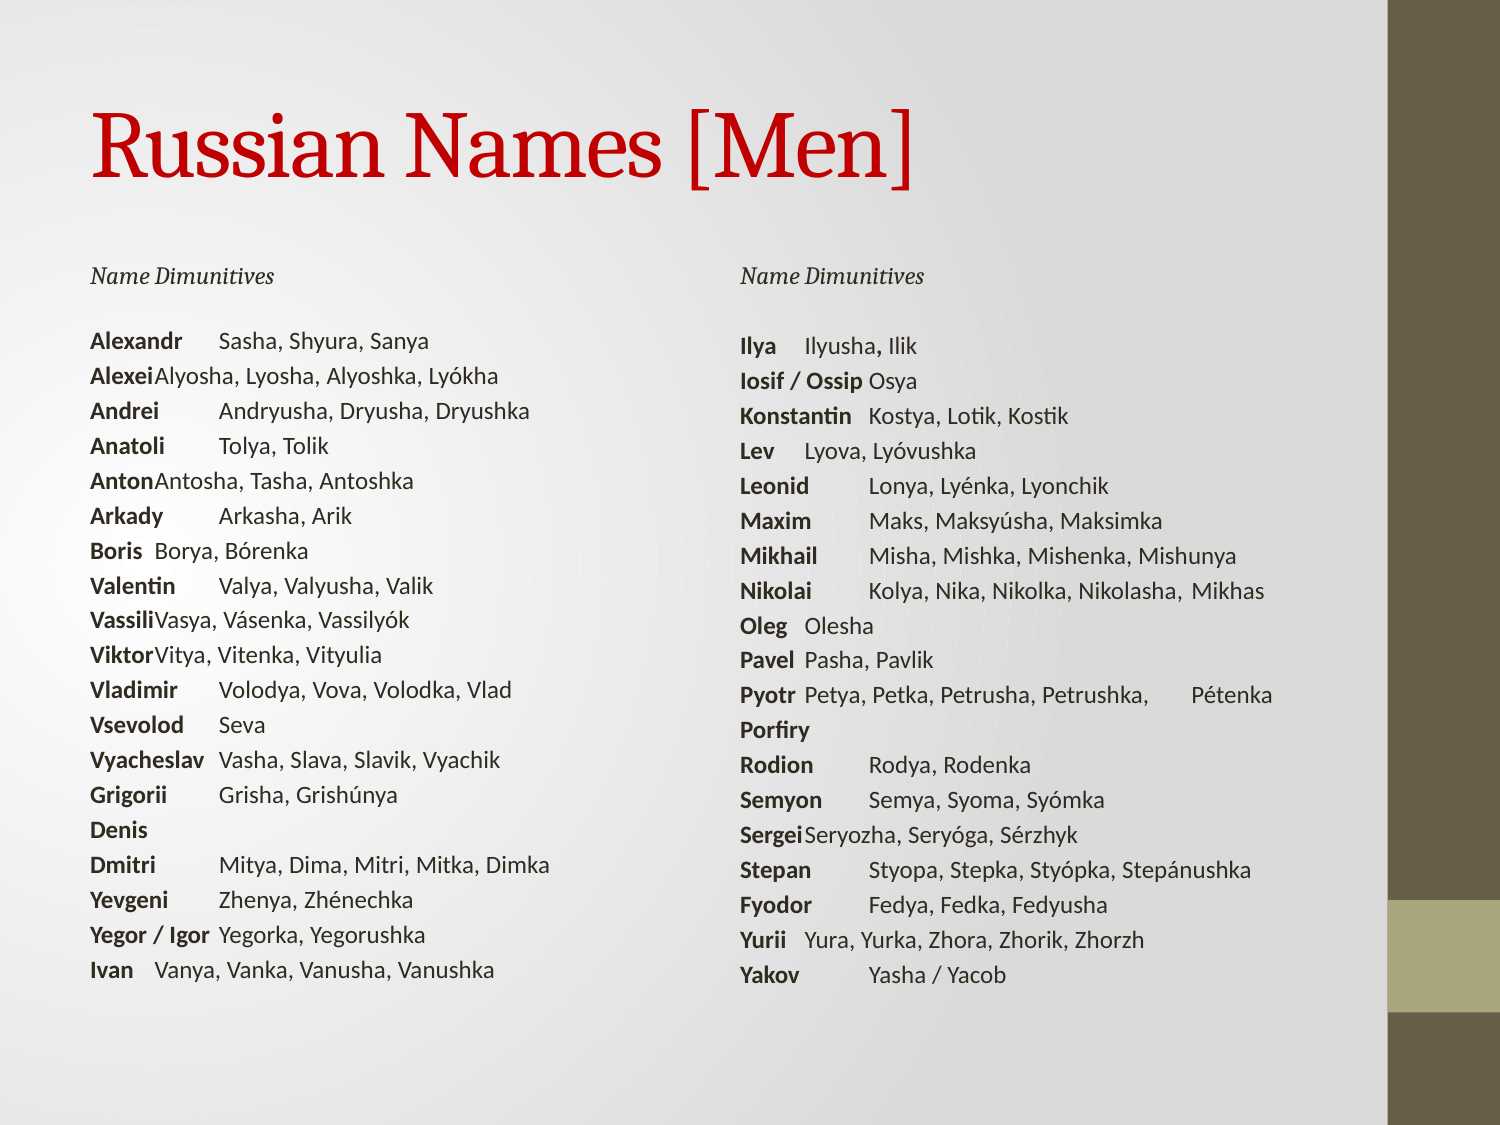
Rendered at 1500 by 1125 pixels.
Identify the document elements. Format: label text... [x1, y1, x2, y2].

title Russian Names [Men] [75, 45, 1325, 233]
list Name Dimunitives Ilya Ilyusha, Ilik Iosif / Ossip Osya Konstantin Kostya, Lotik, Kostik Lev Lyova, Lyóvushka Leonid Lonya, Lyénka, Lyonchik Maxim Maks, Maksyúsha, Maksimka Mikhail Misha, Mishka, Mishenka, Mishunya Nikolai Kolya, Nika, Nikolka, Nikolasha, Mikhas Oleg Olesha Pavel Pasha, Pavlik Pyotr Petya, Petka, Petrusha, Petrushka, Pétenka Porfiry Rodion Rodya, Rodenka Semyon Semya, Syoma, Syómka Sergei Seryozha, Seryóga, Sérzhyk Stepan Styopa, Stepka, Styópka, Stepánushka Fyodor Fedya, Fedka, Fedyusha Yurii Yura, Yurka, Zhora, Zhorik, Zhorzh Yakov Yasha / Yacob [725, 251, 1325, 1005]
list Name Dimunitives Alexandr Sasha, Shyura, Sanya Alexei Alyosha, Lyosha, Alyoshka, Lyókha Andrei Andryusha, Dryusha, Dryushka Anatoli Tolya, Tolik Anton Antosha, Tasha, Antoshka Arkady Arkasha, Arik Boris Borya, Bórenka Valentin Valya, Valyusha, Valik Vassili Vasya, Vásenka, Vassilyók Viktor Vitya, Vitenka, Vityulia Vladimir Volodya, Vova, Volodka, Vlad Vsevolod Seva Vyacheslav Vasha, Slava, Slavik, Vyachik Grigorii Grisha, Grishúnya Denis Dmitri Mitya, Dima, Mitri, Mitka, Dimka Yevgeni Zhenya, Zhénechka Yegor / Igor Yegorka, Yegorushka Ivan Vanya, Vanka, Vanusha, Vanushka [75, 251, 675, 1005]
